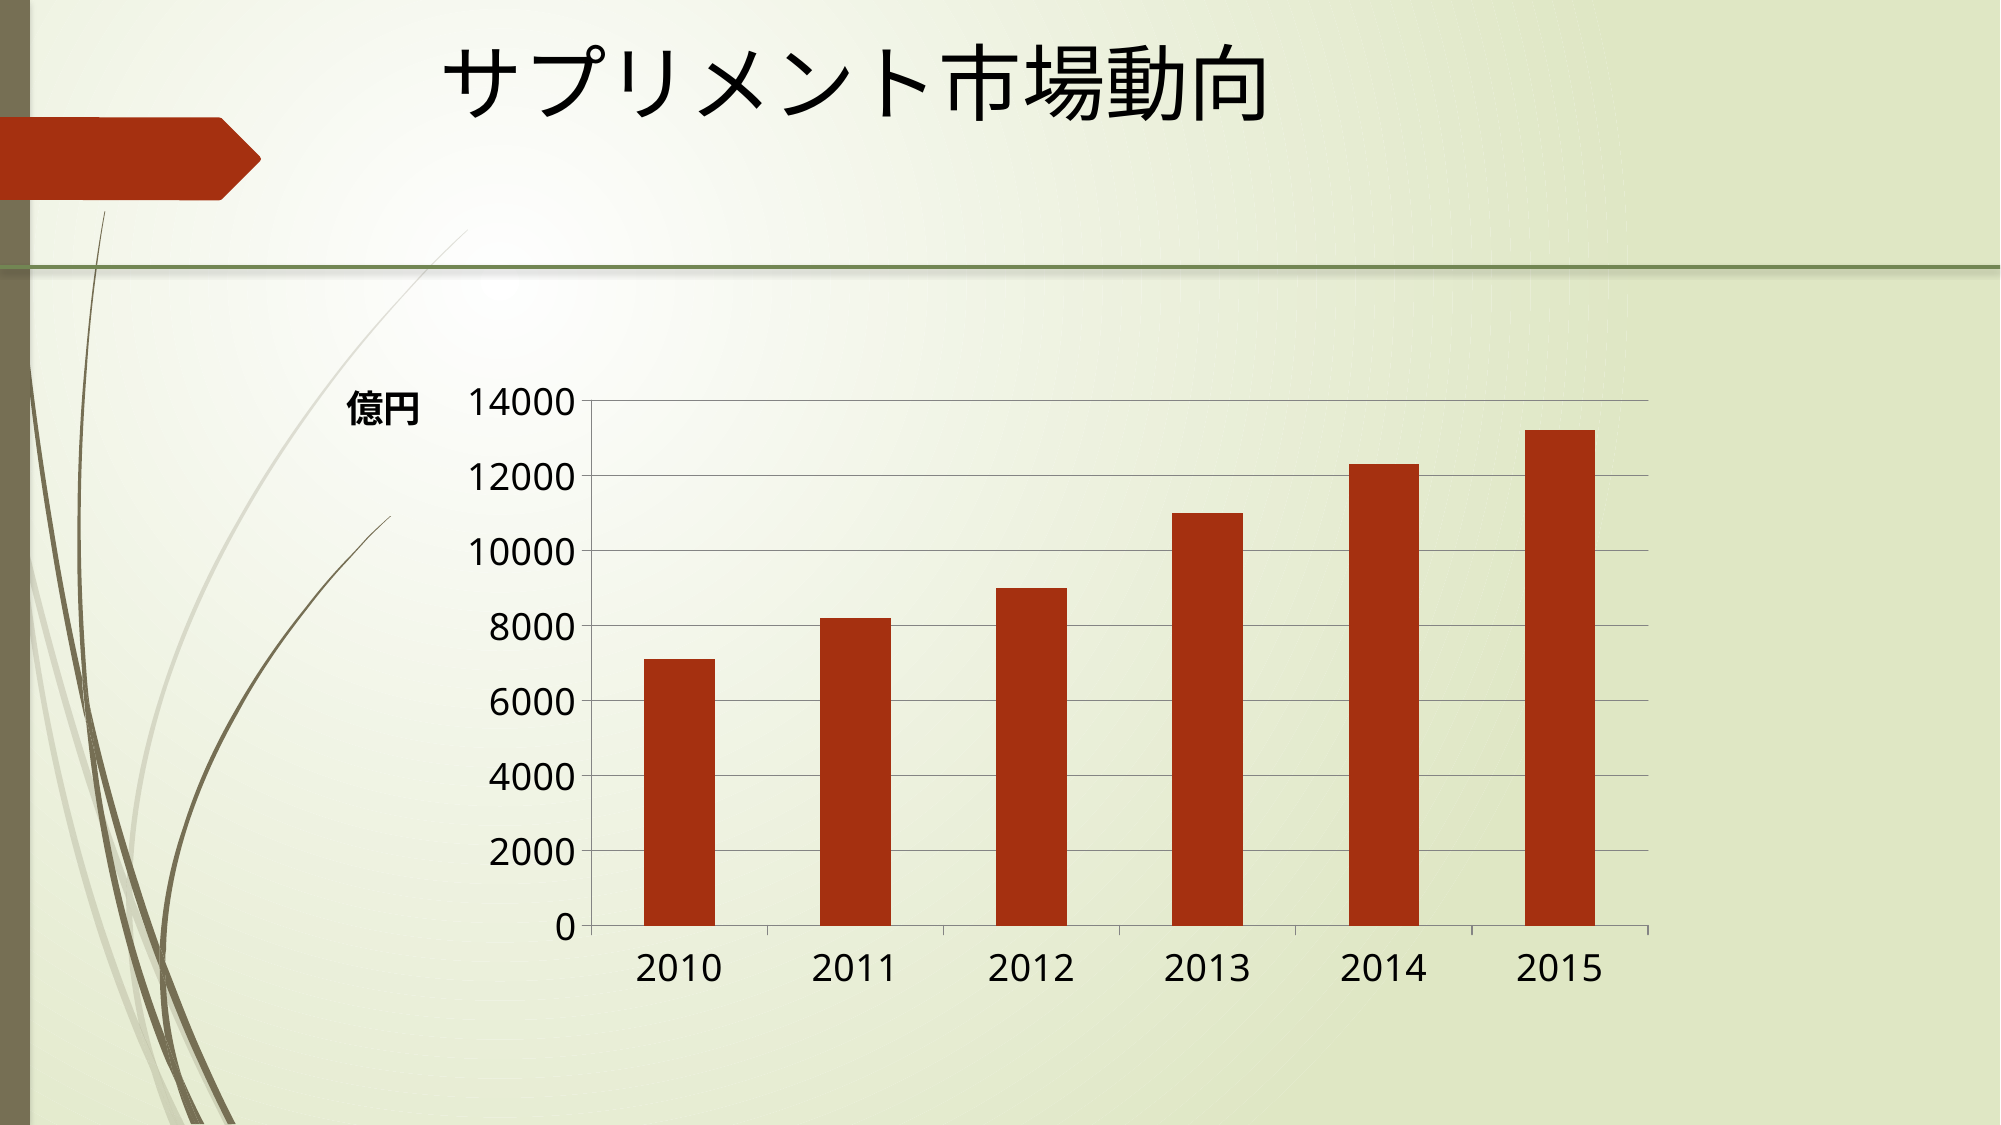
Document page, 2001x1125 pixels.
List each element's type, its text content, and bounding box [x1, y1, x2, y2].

chart [324, 361, 1676, 1006]
title サプリメント市場動向 [424, 24, 1887, 235]
